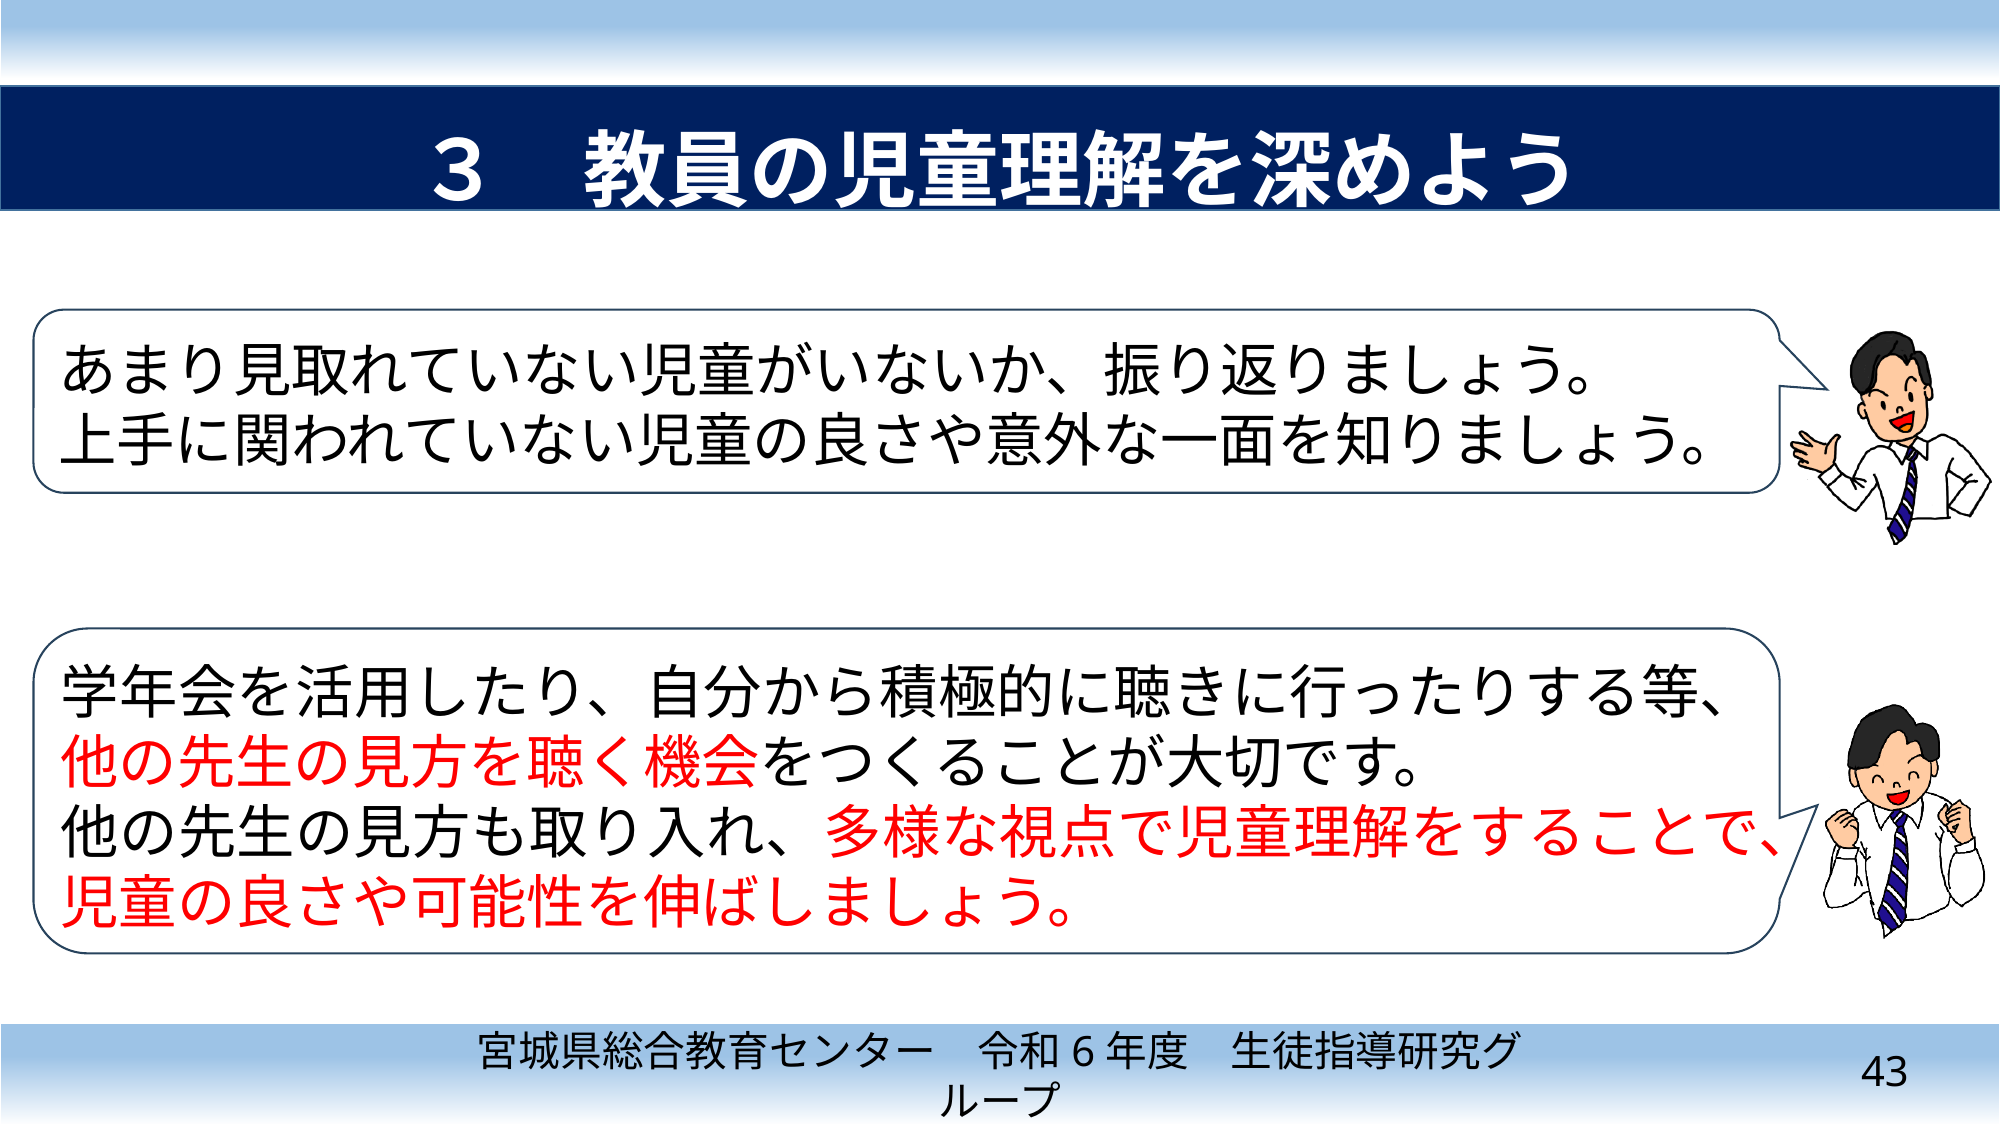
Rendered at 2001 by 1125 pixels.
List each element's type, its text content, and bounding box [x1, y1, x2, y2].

text_box [32, 627, 1798, 955]
text_box [32, 308, 1773, 494]
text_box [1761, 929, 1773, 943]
slide_number 42 [1811, 1043, 1925, 1104]
picture [1773, 317, 2001, 545]
text_box ３ 教員の児童理解を深めよう [220, 59, 1780, 224]
text_box [1780, 85, 2000, 211]
text_box [0, 85, 220, 211]
picture [1798, 697, 2001, 941]
text_box 宮城県総合教育センター 令和6年度 生徒指導研究グループ [428, 1045, 1572, 1105]
